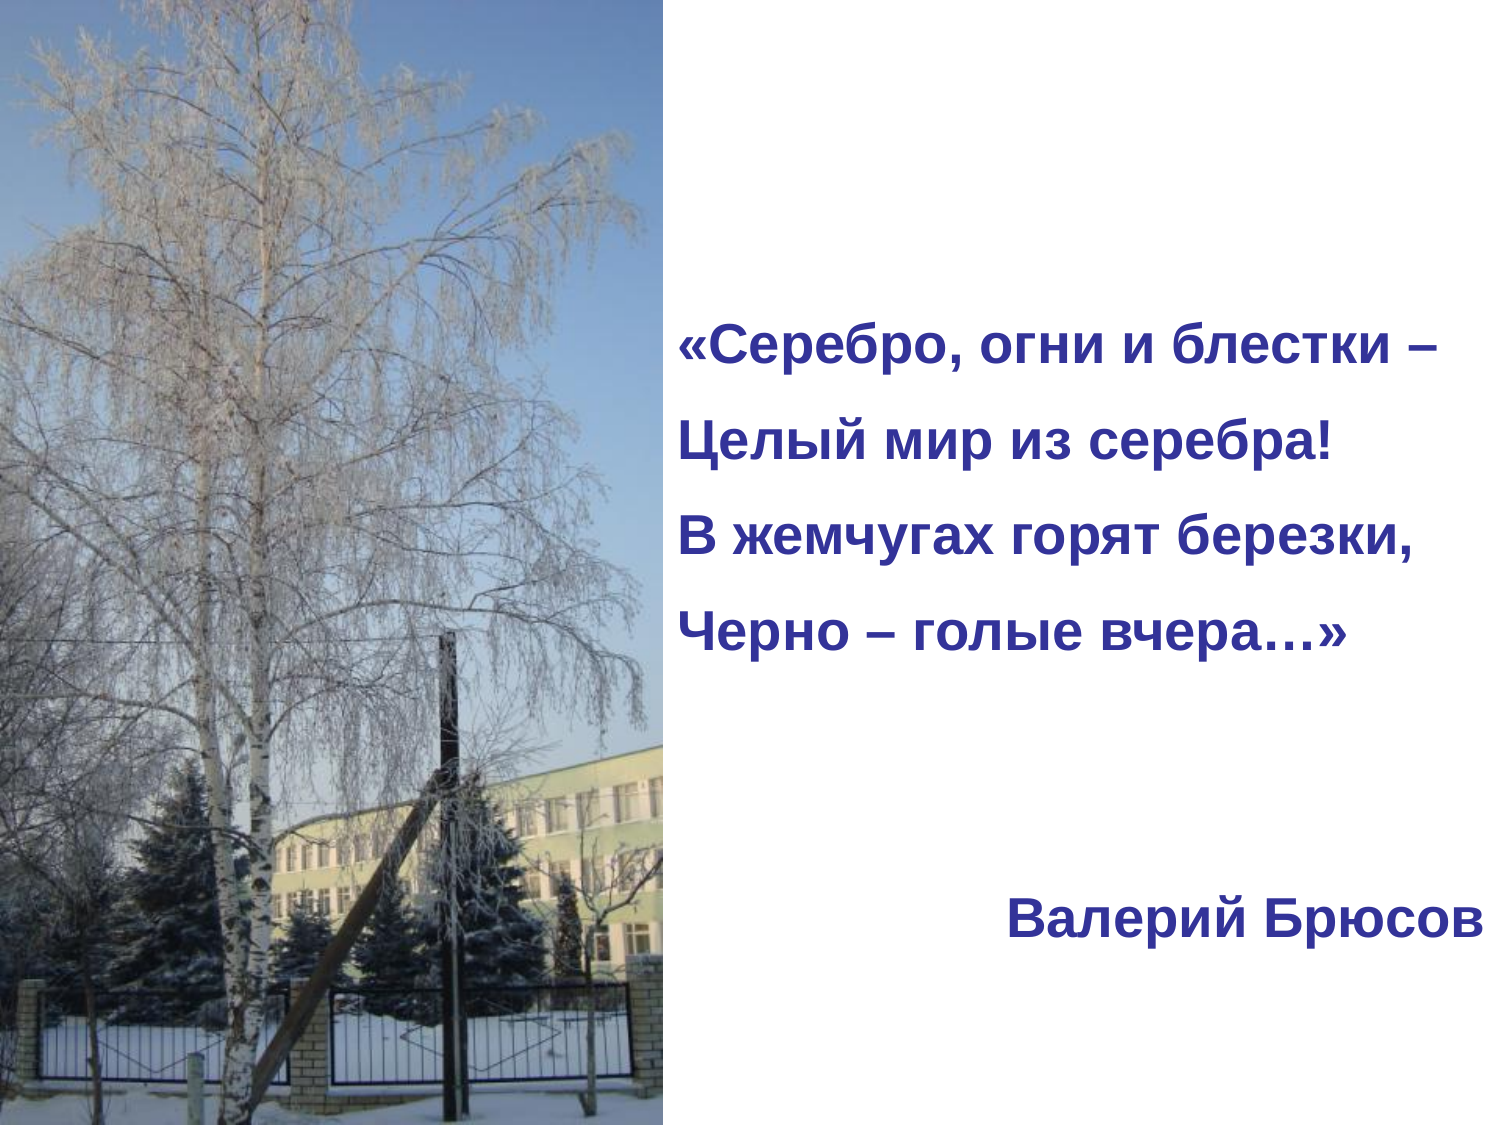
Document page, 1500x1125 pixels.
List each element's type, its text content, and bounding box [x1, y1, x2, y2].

picture [0, 0, 663, 1125]
text_box «Серебро, огни и блестки – Целый мир из серебра! В жемчугах горят березки, Черно – голые вчера…» Валерий Брюсов [666, 299, 1500, 956]
